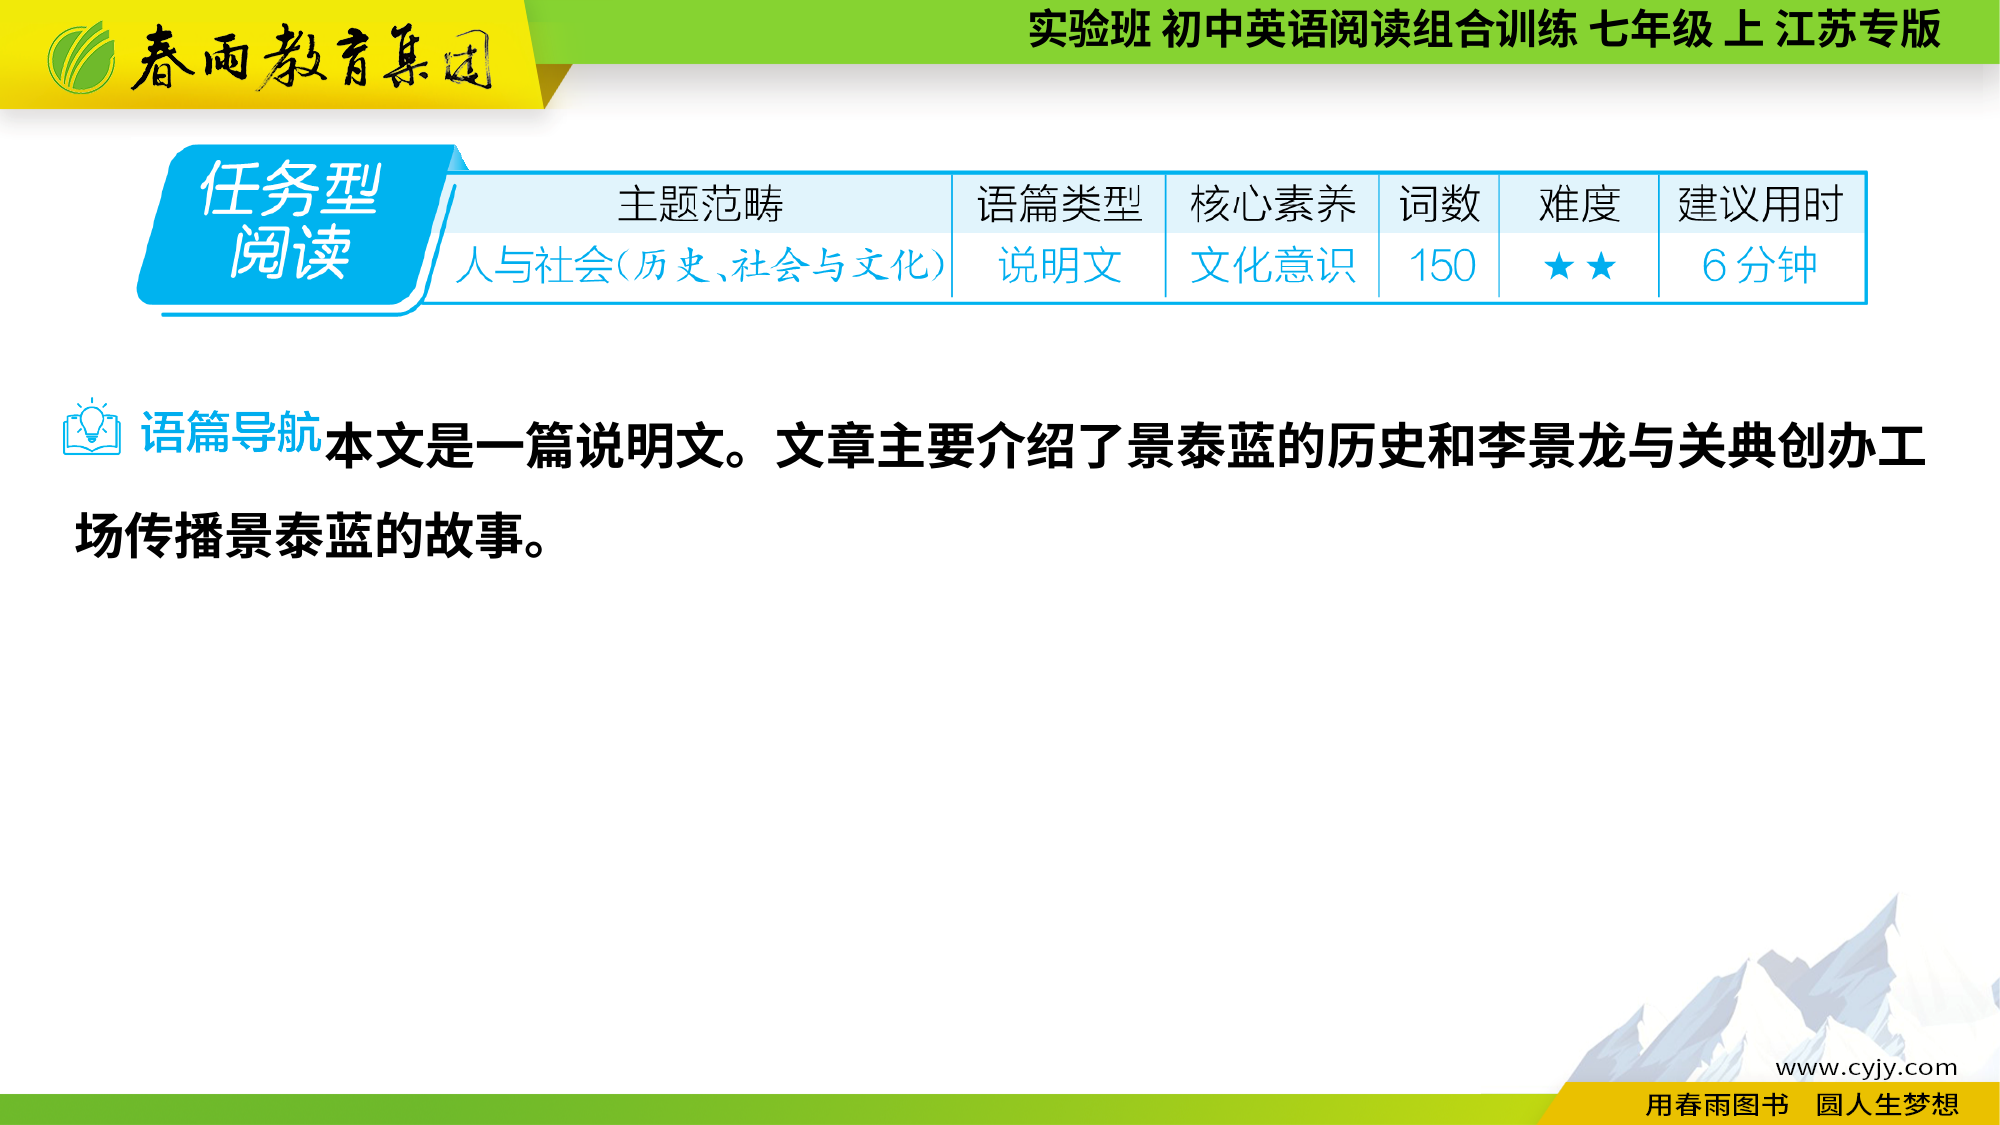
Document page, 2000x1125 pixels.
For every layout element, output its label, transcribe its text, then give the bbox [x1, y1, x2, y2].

list 本文是一篇说明文。文章主要介绍了景泰蓝的历史和李景龙与关典创办工场传播景泰蓝的故事。 [59, 377, 1944, 563]
picture [0, 0, 2000, 1125]
